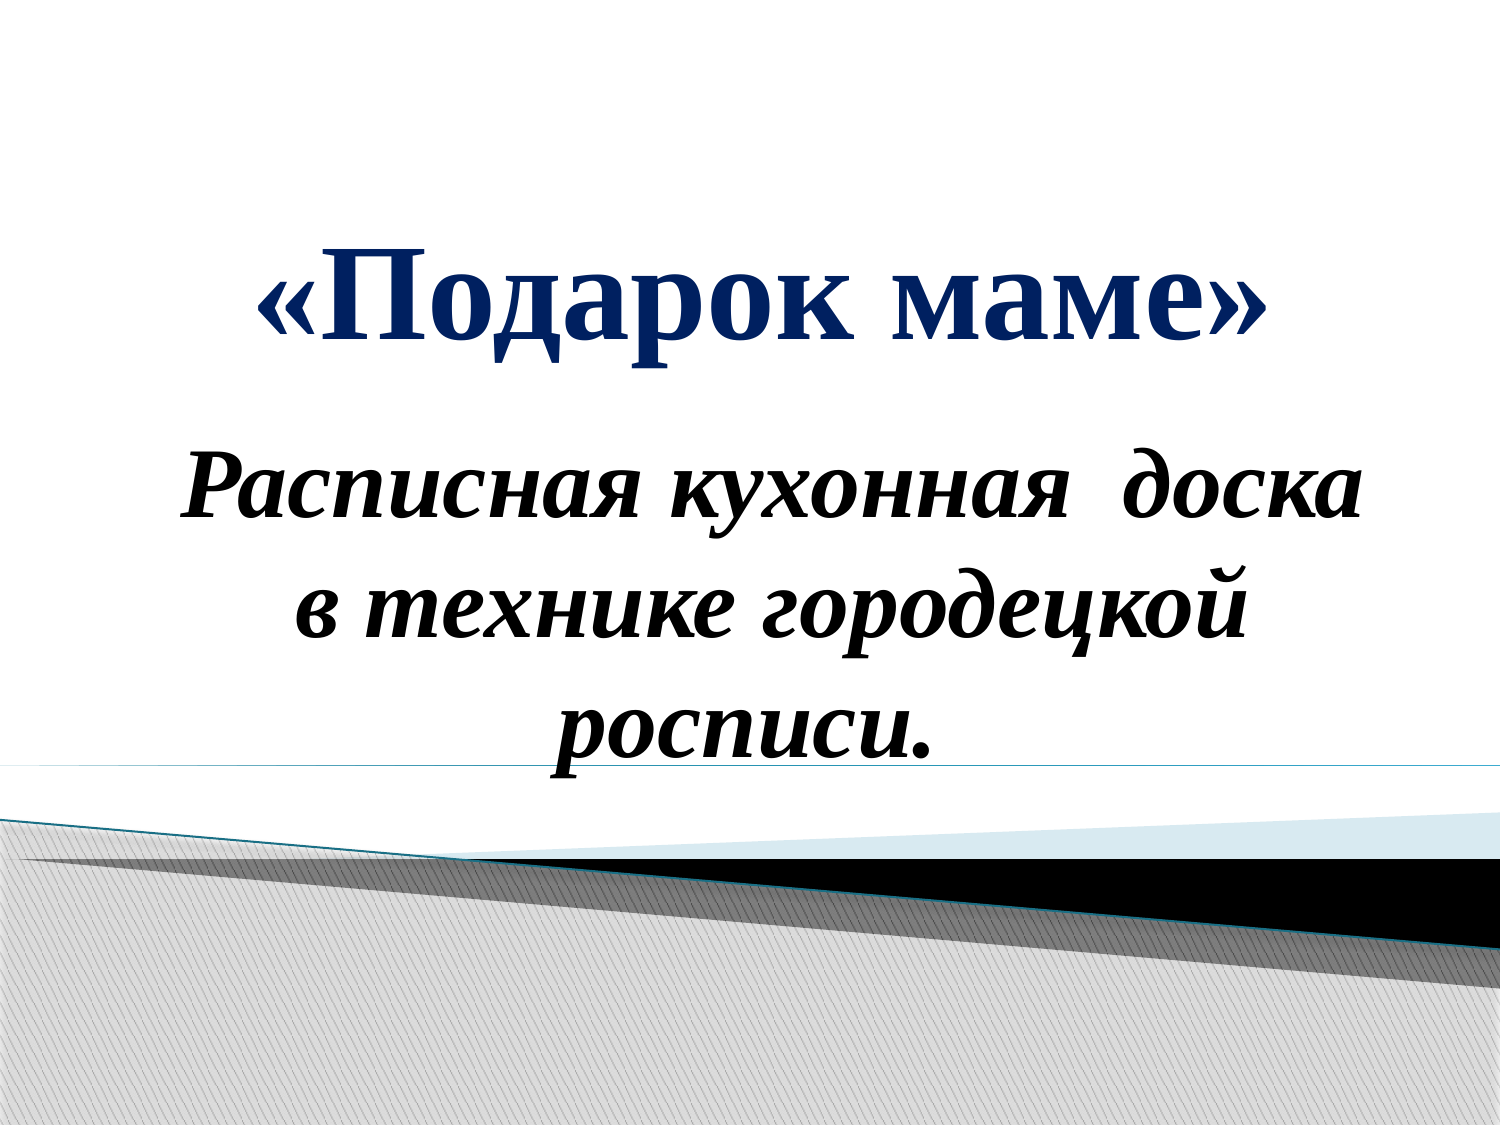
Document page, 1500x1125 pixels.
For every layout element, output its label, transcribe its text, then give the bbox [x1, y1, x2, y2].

title «Подарок маме» [112, 175, 1388, 375]
picture [5, 859, 1500, 989]
subtitle Расписная кухонная доска в технике городецкой росписи. [140, 410, 1416, 774]
